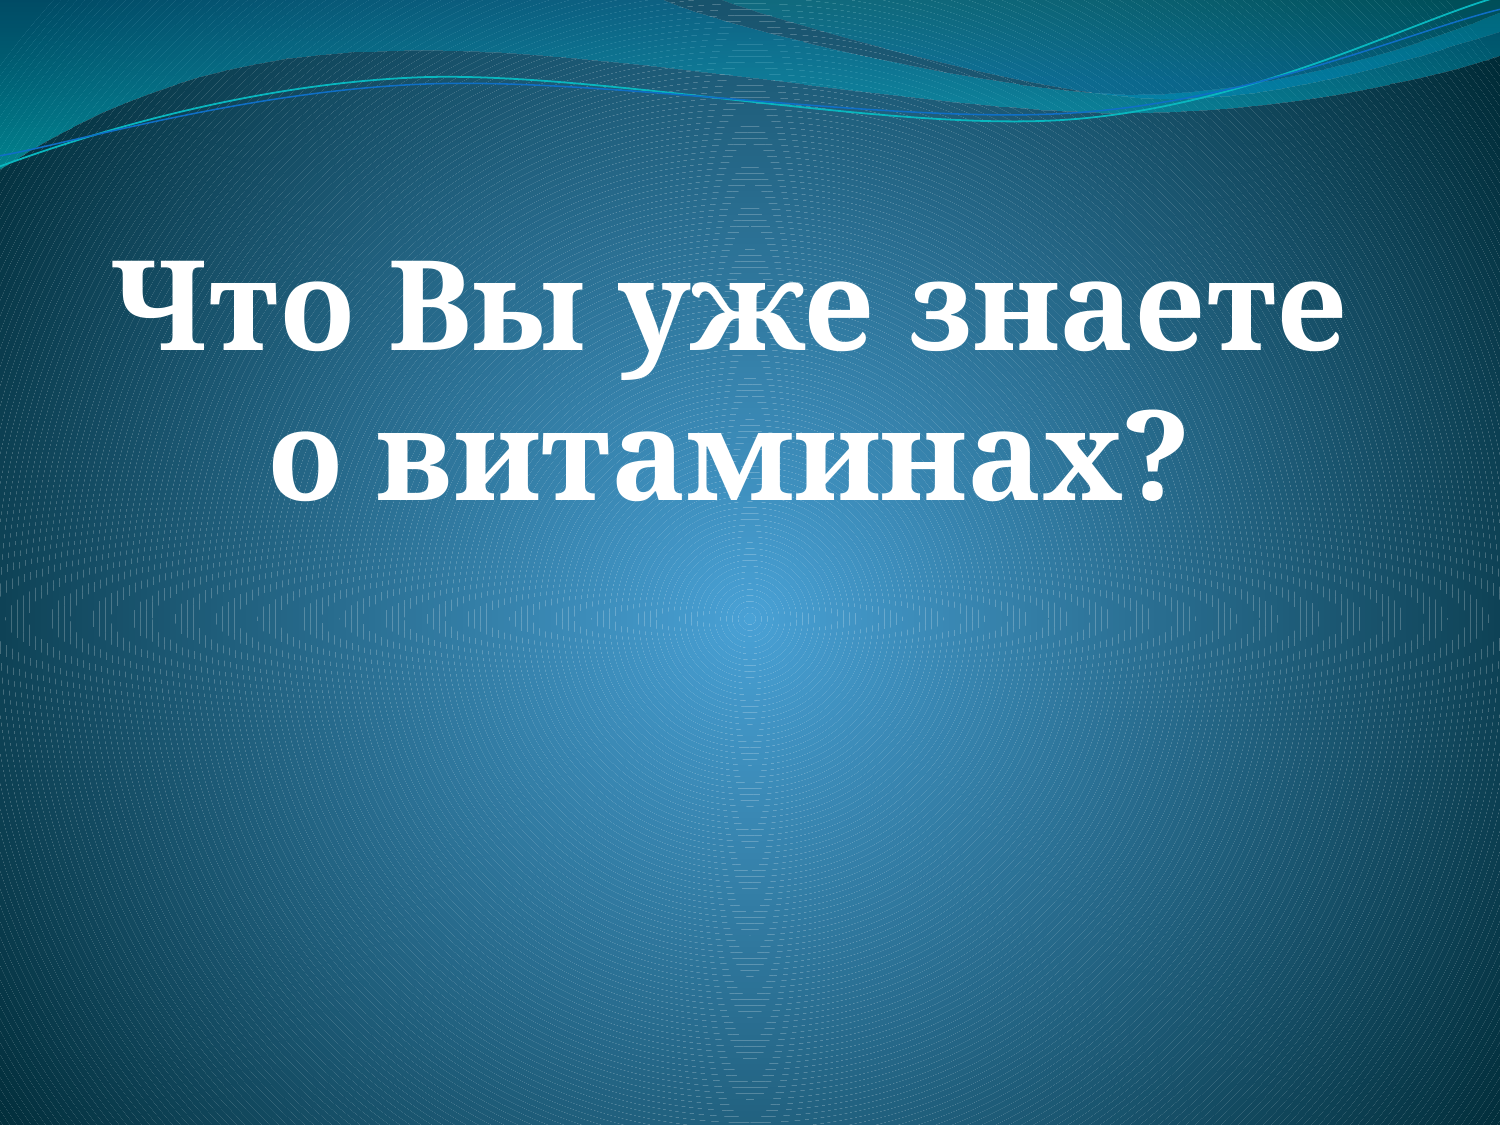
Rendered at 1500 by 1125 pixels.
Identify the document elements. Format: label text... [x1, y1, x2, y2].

title Что Вы уже знаете о витаминах? [87, 224, 1376, 525]
